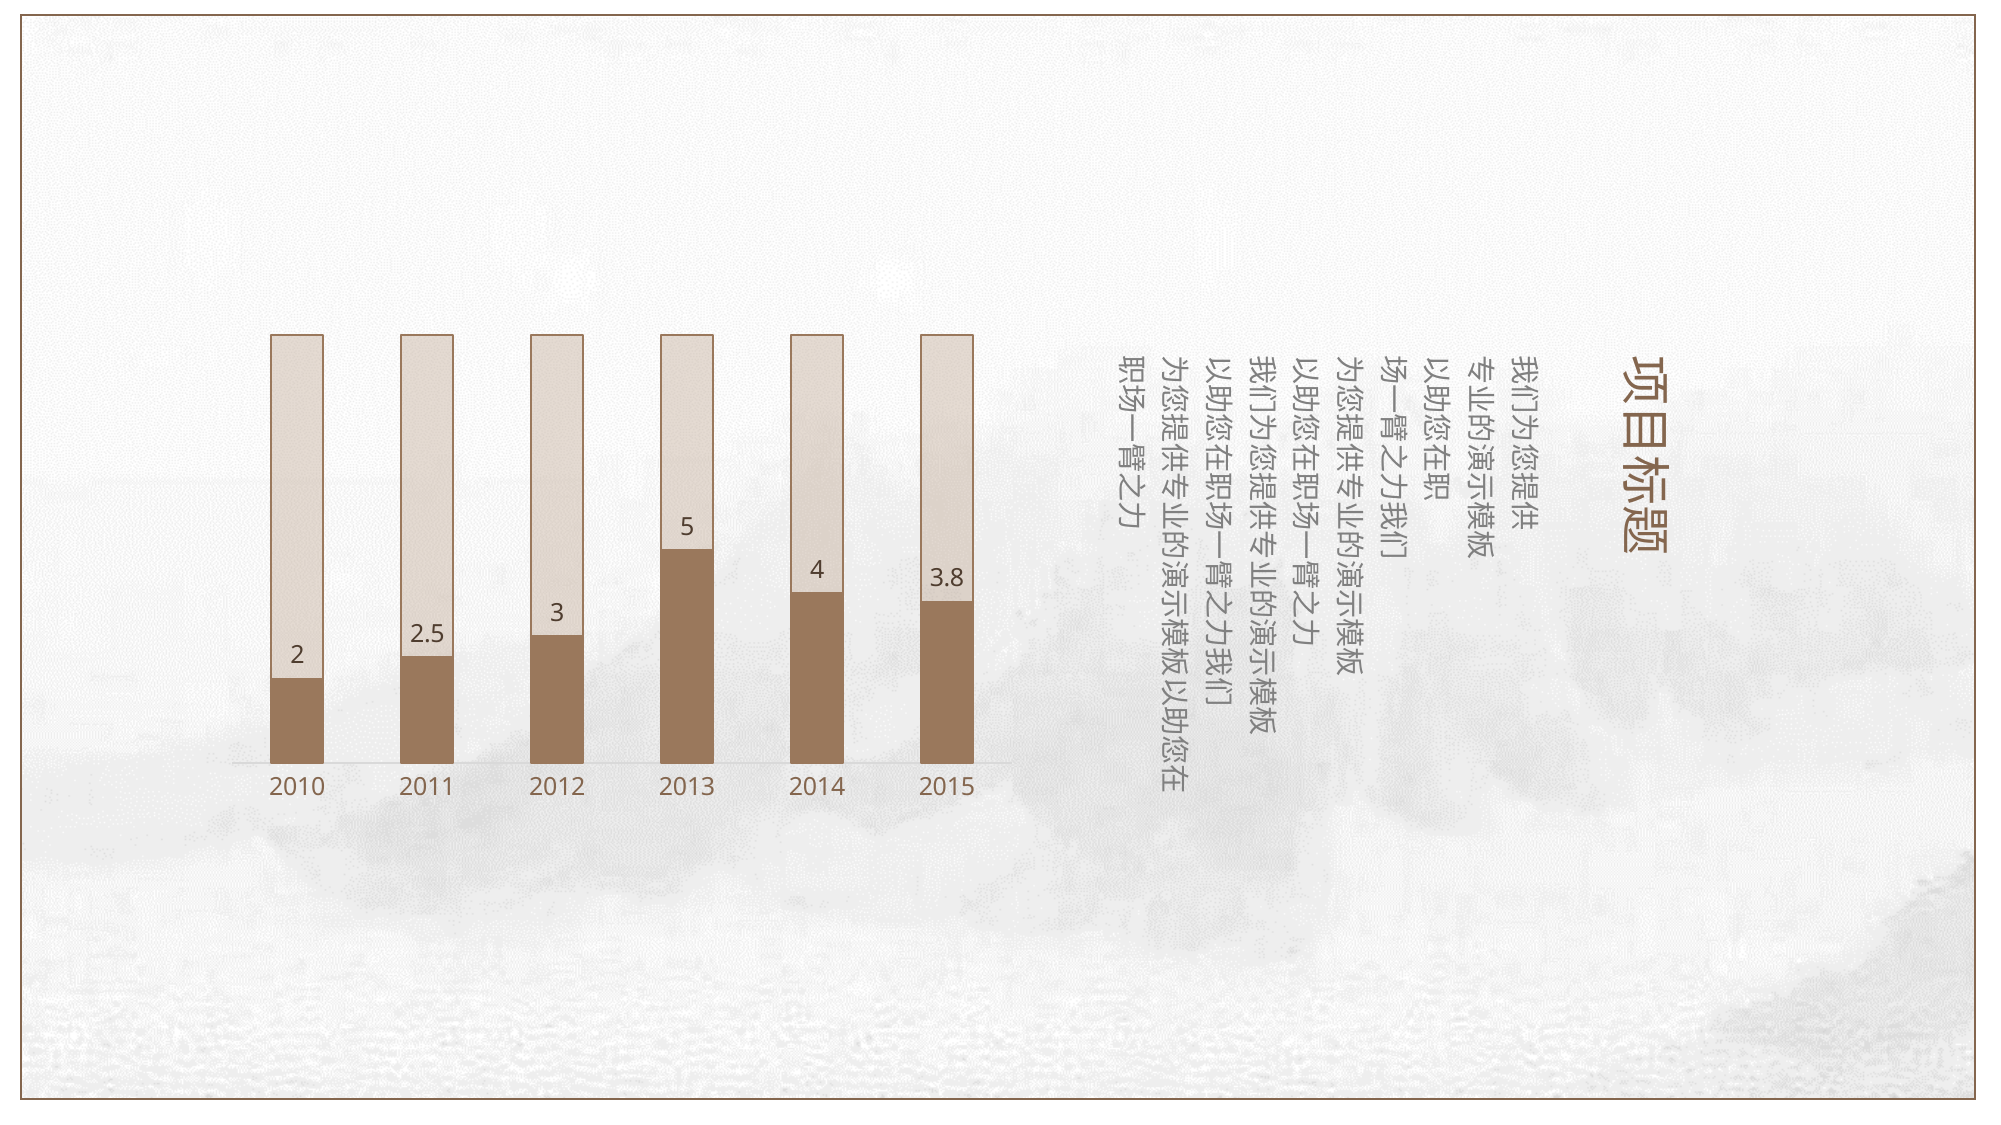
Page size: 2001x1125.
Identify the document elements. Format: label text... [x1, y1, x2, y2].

picture [22, 16, 1974, 1098]
text_box 我们为您提供 专业的演示模板 以助您在职 场一臂之力我们 为您提供专业的演示模板 以助您在职场一臂之力 我们为您提供专业的演示模板 以助您在职场一臂之力我们 为您提供专业的演示模板以助您在职场一臂之力 [1087, 340, 1560, 812]
text_box 项目标题 [1593, 340, 1685, 558]
chart [216, 281, 1029, 815]
